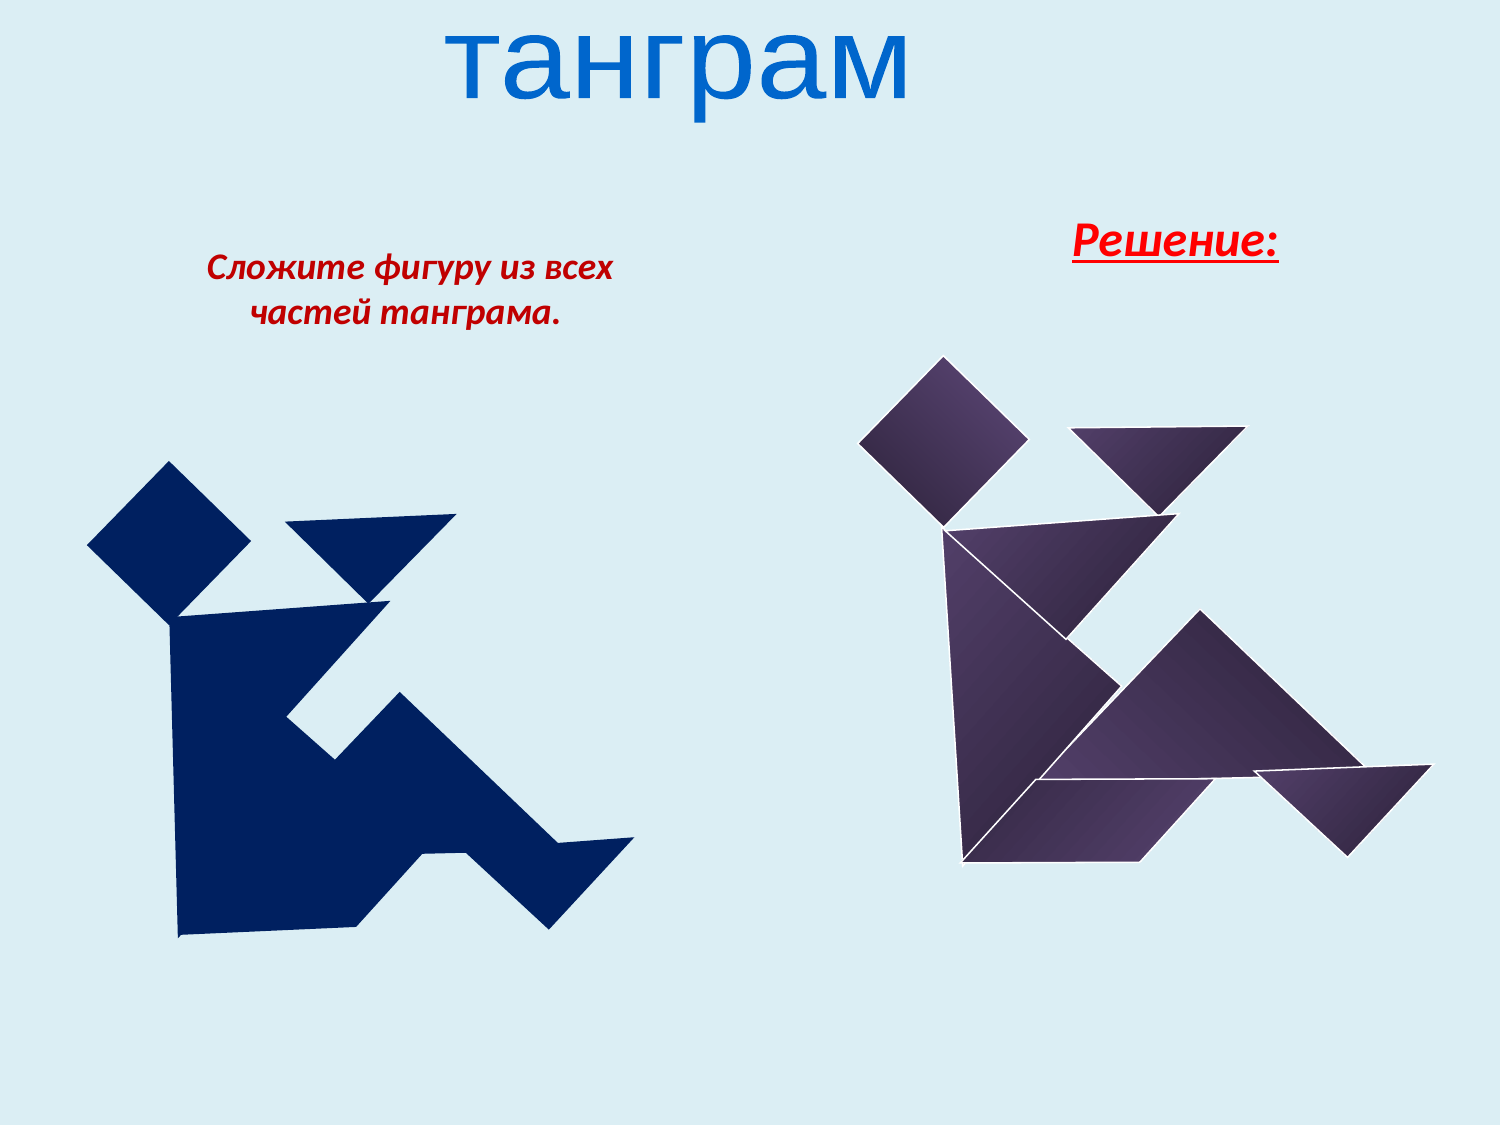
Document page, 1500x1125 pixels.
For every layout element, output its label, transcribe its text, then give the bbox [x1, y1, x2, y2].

text_box Сложите фигуру из всех частей танграма. [128, 234, 692, 340]
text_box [831, 362, 1408, 938]
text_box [58, 456, 610, 1009]
text_box Решение: [1057, 199, 1294, 274]
